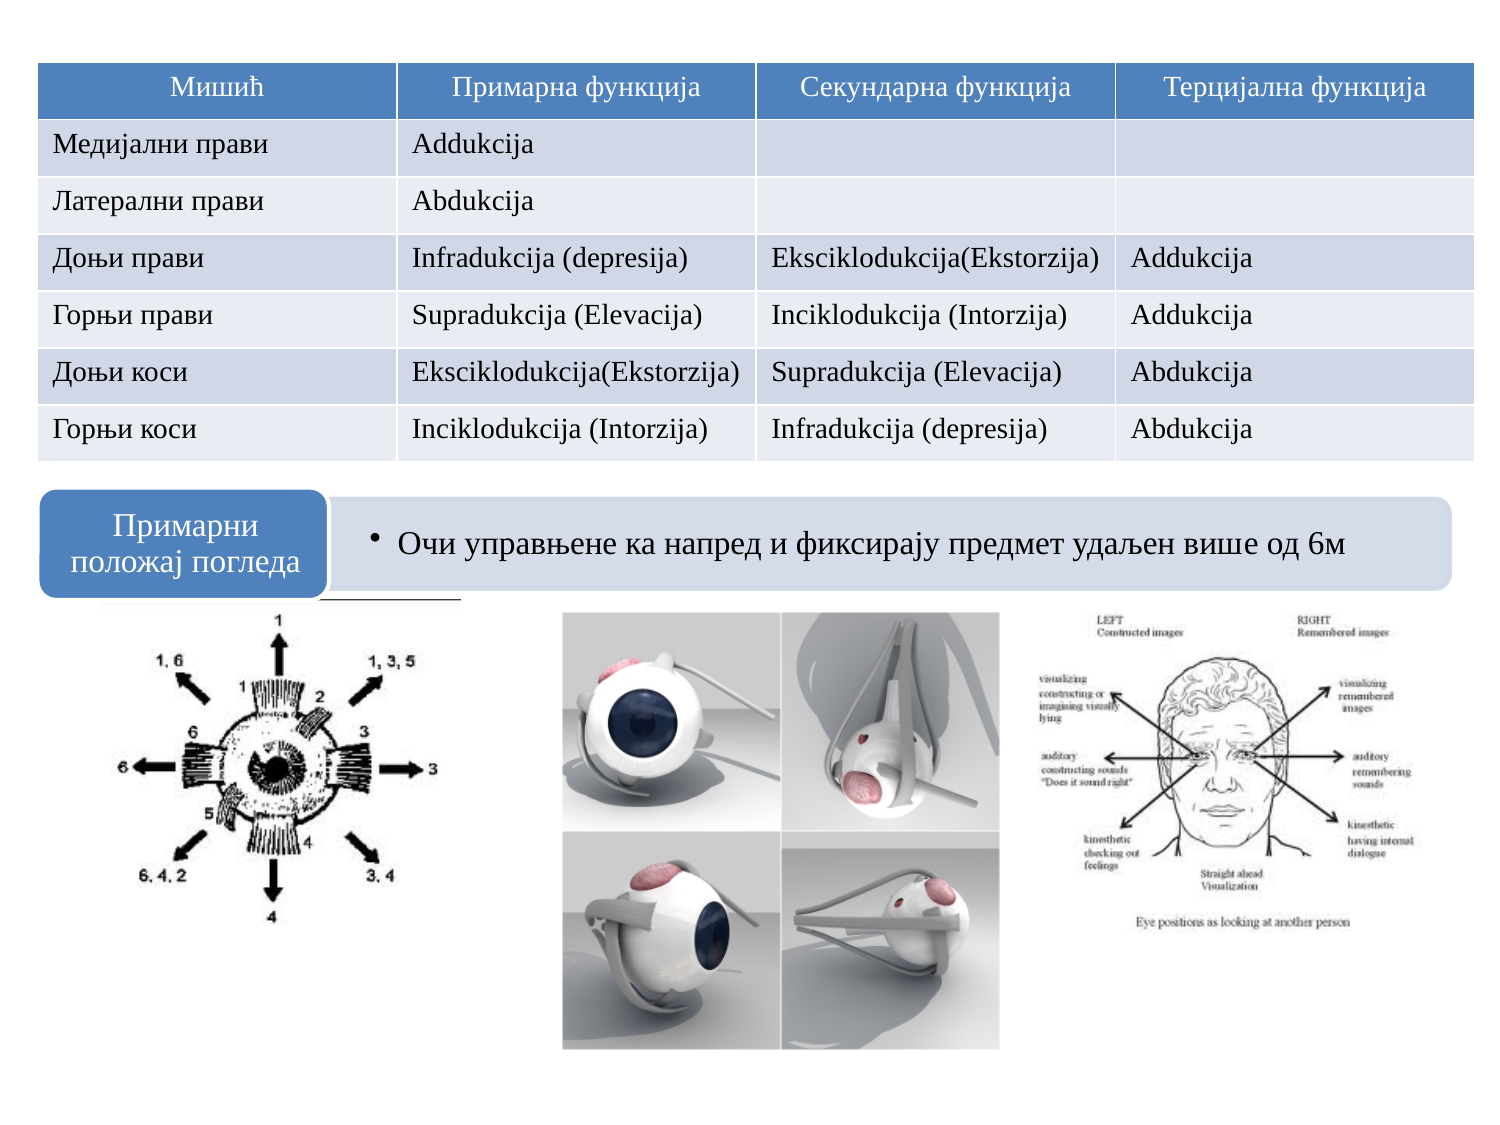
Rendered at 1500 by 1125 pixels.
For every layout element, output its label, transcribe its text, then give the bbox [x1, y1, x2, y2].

table_header Мишић [38, 63, 396, 119]
table_cell Infradukcija (depresija) [398, 235, 755, 290]
table_cell Доњи коси [38, 349, 396, 404]
table_cell Eksciklodukcija(Ekstorzija) [757, 235, 1115, 290]
table_cell Abdukcija [1116, 406, 1474, 461]
table_cell Addukcija [1116, 235, 1474, 290]
table_cell Abdukcija [1116, 349, 1474, 404]
table_cell [757, 178, 1115, 233]
table_cell Infradukcija (depresija) [757, 406, 1115, 461]
table_cell Латерални прави [38, 178, 396, 233]
table_header Примарна функција [398, 63, 755, 119]
table_cell [1116, 120, 1474, 176]
table_cell Горњи прави [38, 292, 396, 347]
table_cell Горњи коси [38, 406, 396, 461]
table_cell [1116, 178, 1474, 233]
table_cell Доњи прави [38, 235, 396, 290]
table_header Секундарна функција [757, 63, 1115, 119]
table_cell Inciklodukcija (Intorzija) [398, 406, 755, 461]
table_cell Abdukcija [398, 178, 755, 233]
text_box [37, 487, 1451, 601]
table_cell Addukcija [1116, 292, 1474, 347]
table_cell Supradukcija (Elevacija) [398, 292, 755, 347]
table_cell Inciklodukcija (Intorzija) [757, 292, 1115, 347]
picture [562, 612, 1001, 1051]
table_cell Supradukcija (Elevacija) [757, 349, 1115, 404]
table_cell [757, 120, 1115, 176]
table_cell Медијални прави [38, 120, 396, 176]
picture [99, 601, 462, 941]
table_header Терцијална функција [1116, 63, 1474, 119]
picture [1037, 612, 1423, 933]
table_cell Eksciklodukcija(Ekstorzija) [398, 349, 755, 404]
table_cell Addukcija [398, 120, 755, 176]
